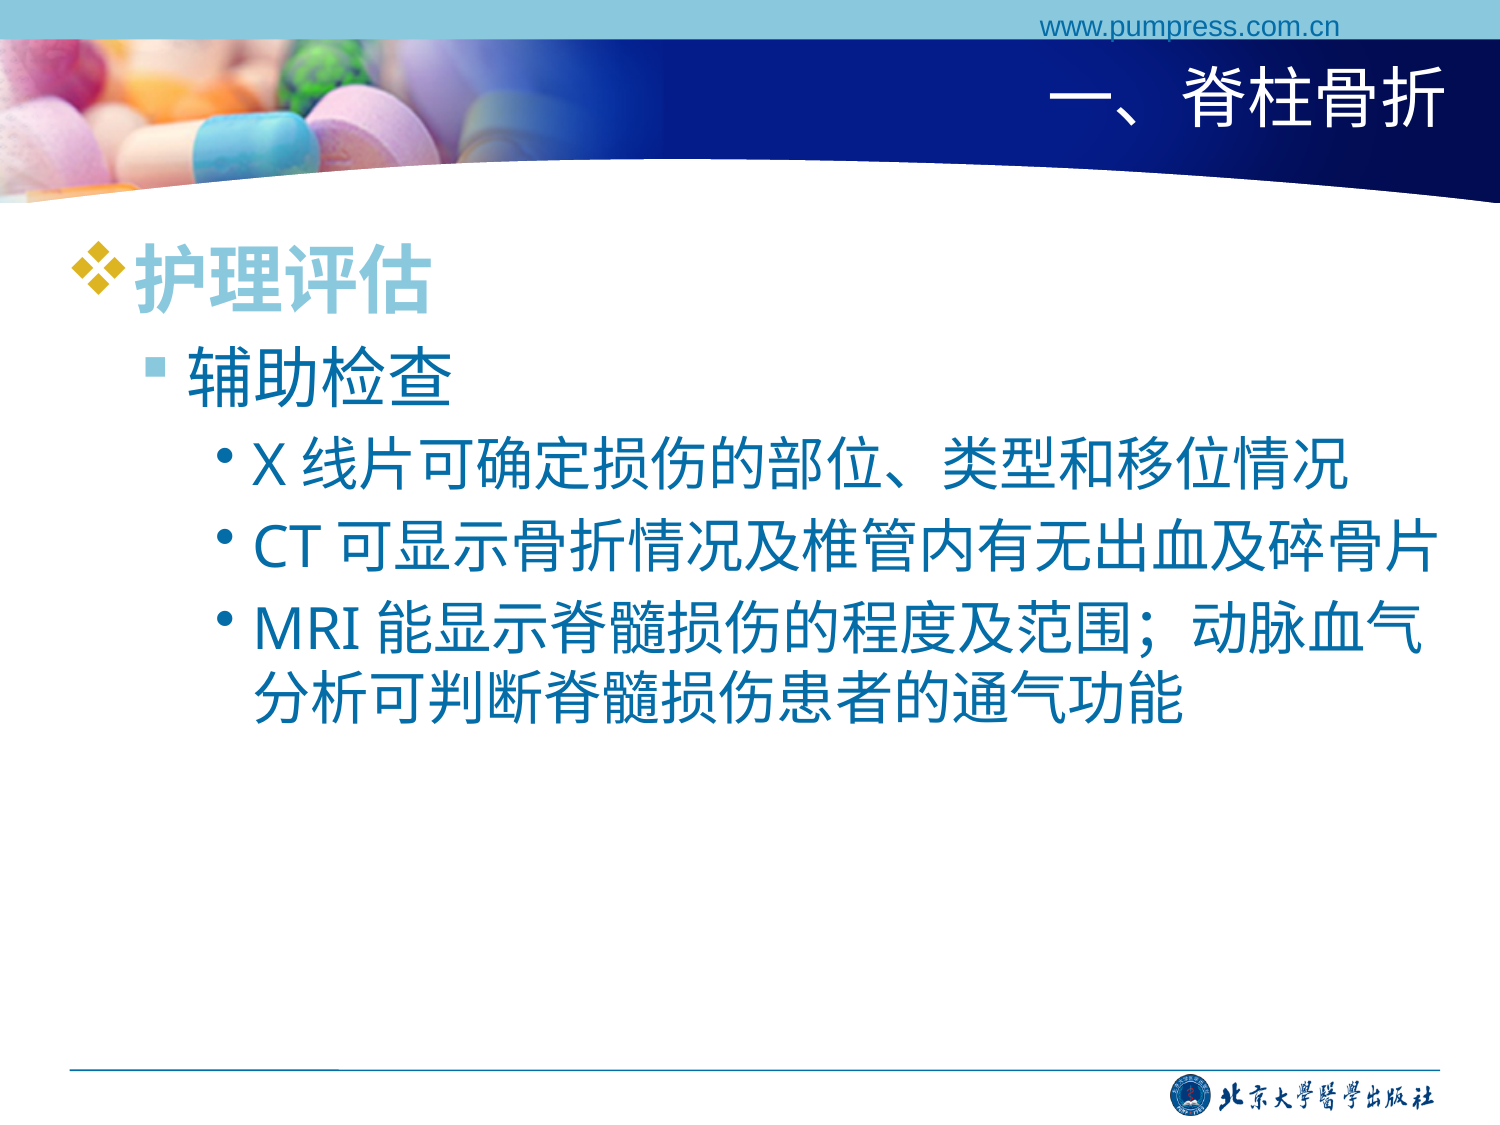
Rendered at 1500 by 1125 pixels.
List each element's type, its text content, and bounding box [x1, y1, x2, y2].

list 护理评估 辅助检查 X线片可确定损伤的部位、类型和移位情况 CT可显示骨折情况及椎管内有无出血及碎骨片 MRI能显示脊髓损伤的程度及范围；动脉血气分析可判断脊髓损伤患者的通气功能 [49, 224, 1463, 1026]
picture [1170, 1074, 1436, 1118]
picture [0, 40, 1500, 203]
title 一、脊柱骨折 [137, 49, 1463, 143]
slide_number www.pumpress.com.cn [1025, 0, 1463, 38]
